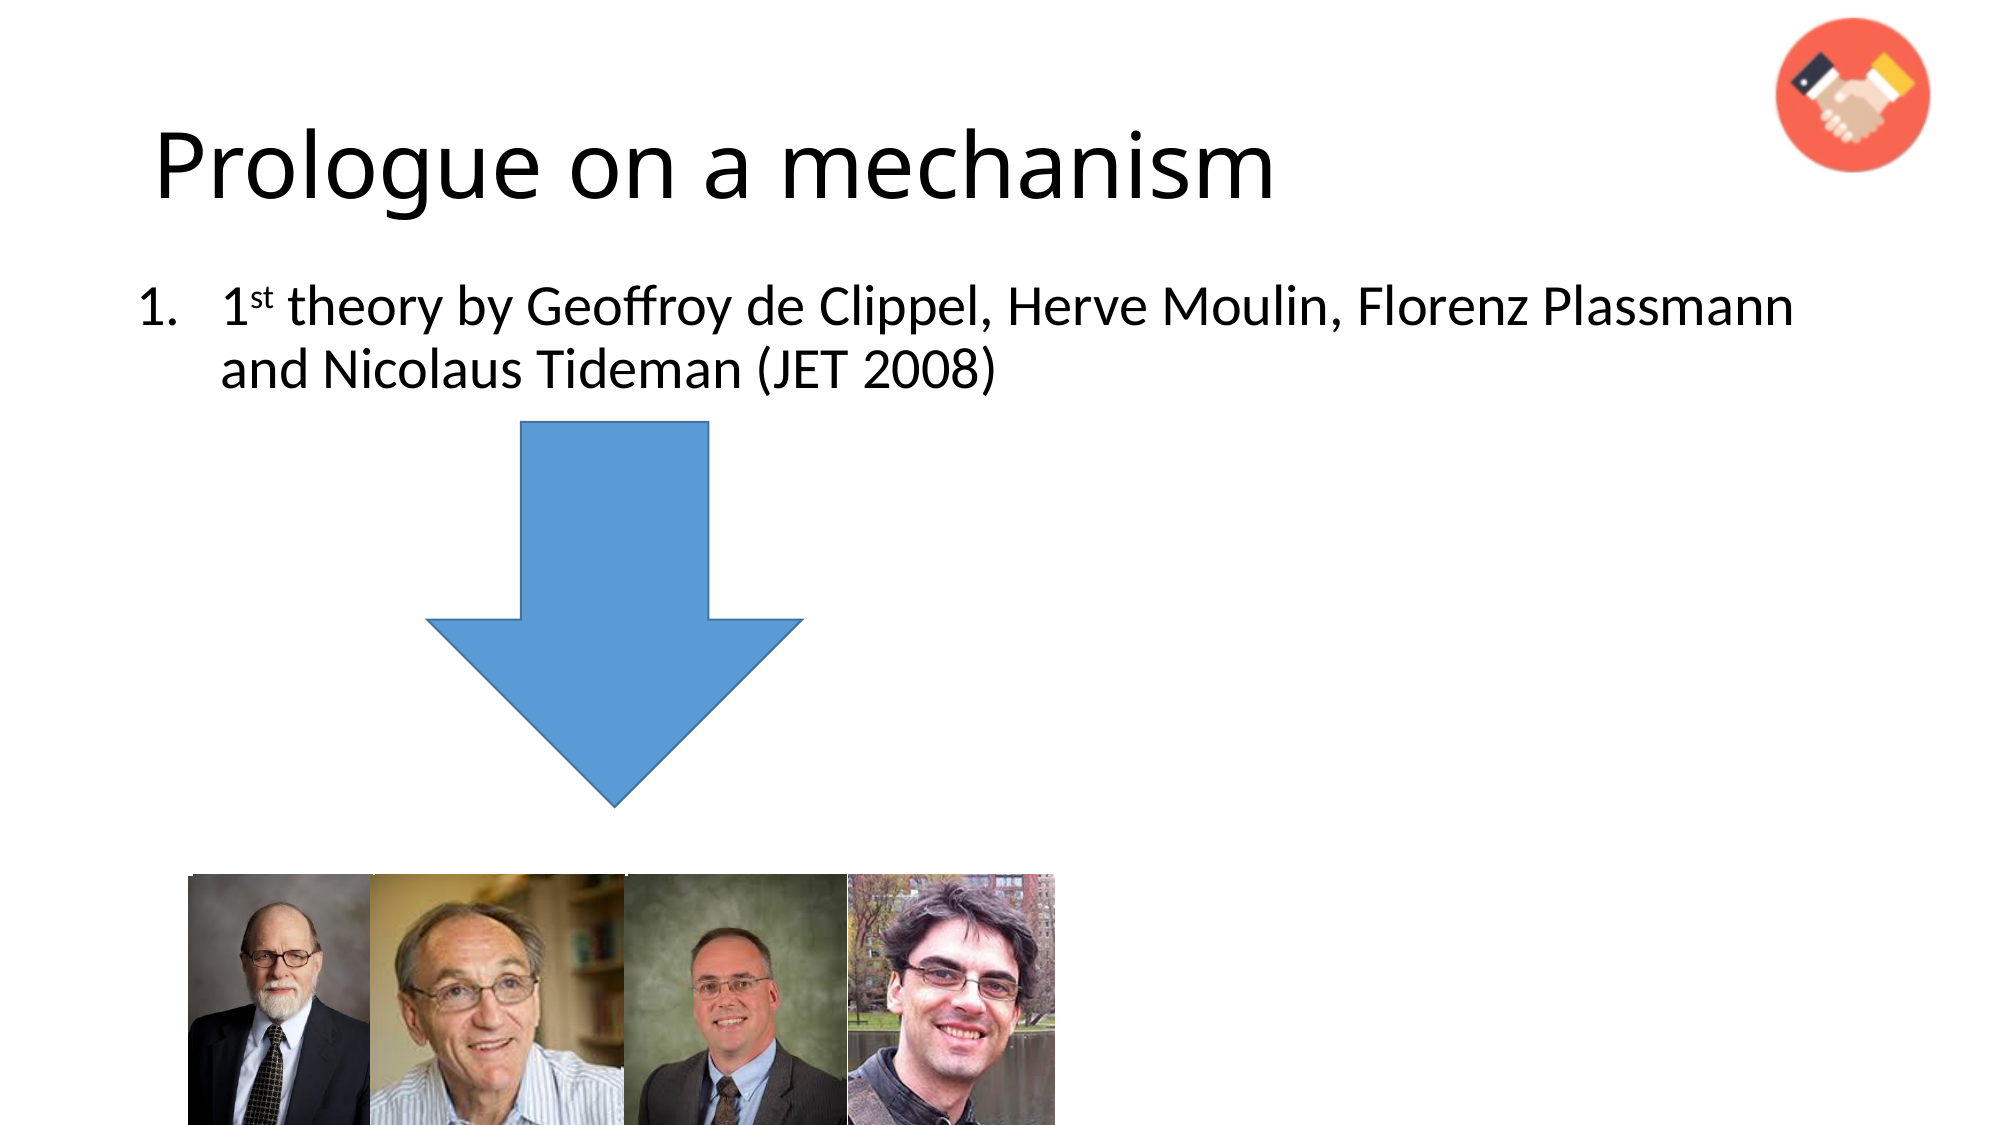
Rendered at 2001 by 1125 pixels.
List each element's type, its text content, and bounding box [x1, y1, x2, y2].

text_box [424, 420, 805, 809]
list 1st theory by Geoffroy de Clippel, Herve Moulin, Florenz Plassmann and Nicolaus Tideman (JET 2008) [121, 267, 1864, 844]
picture [848, 874, 1055, 1125]
picture [1749, 8, 1954, 182]
title Prologue on a mechanism [137, 59, 1863, 267]
picture [188, 874, 847, 1125]
